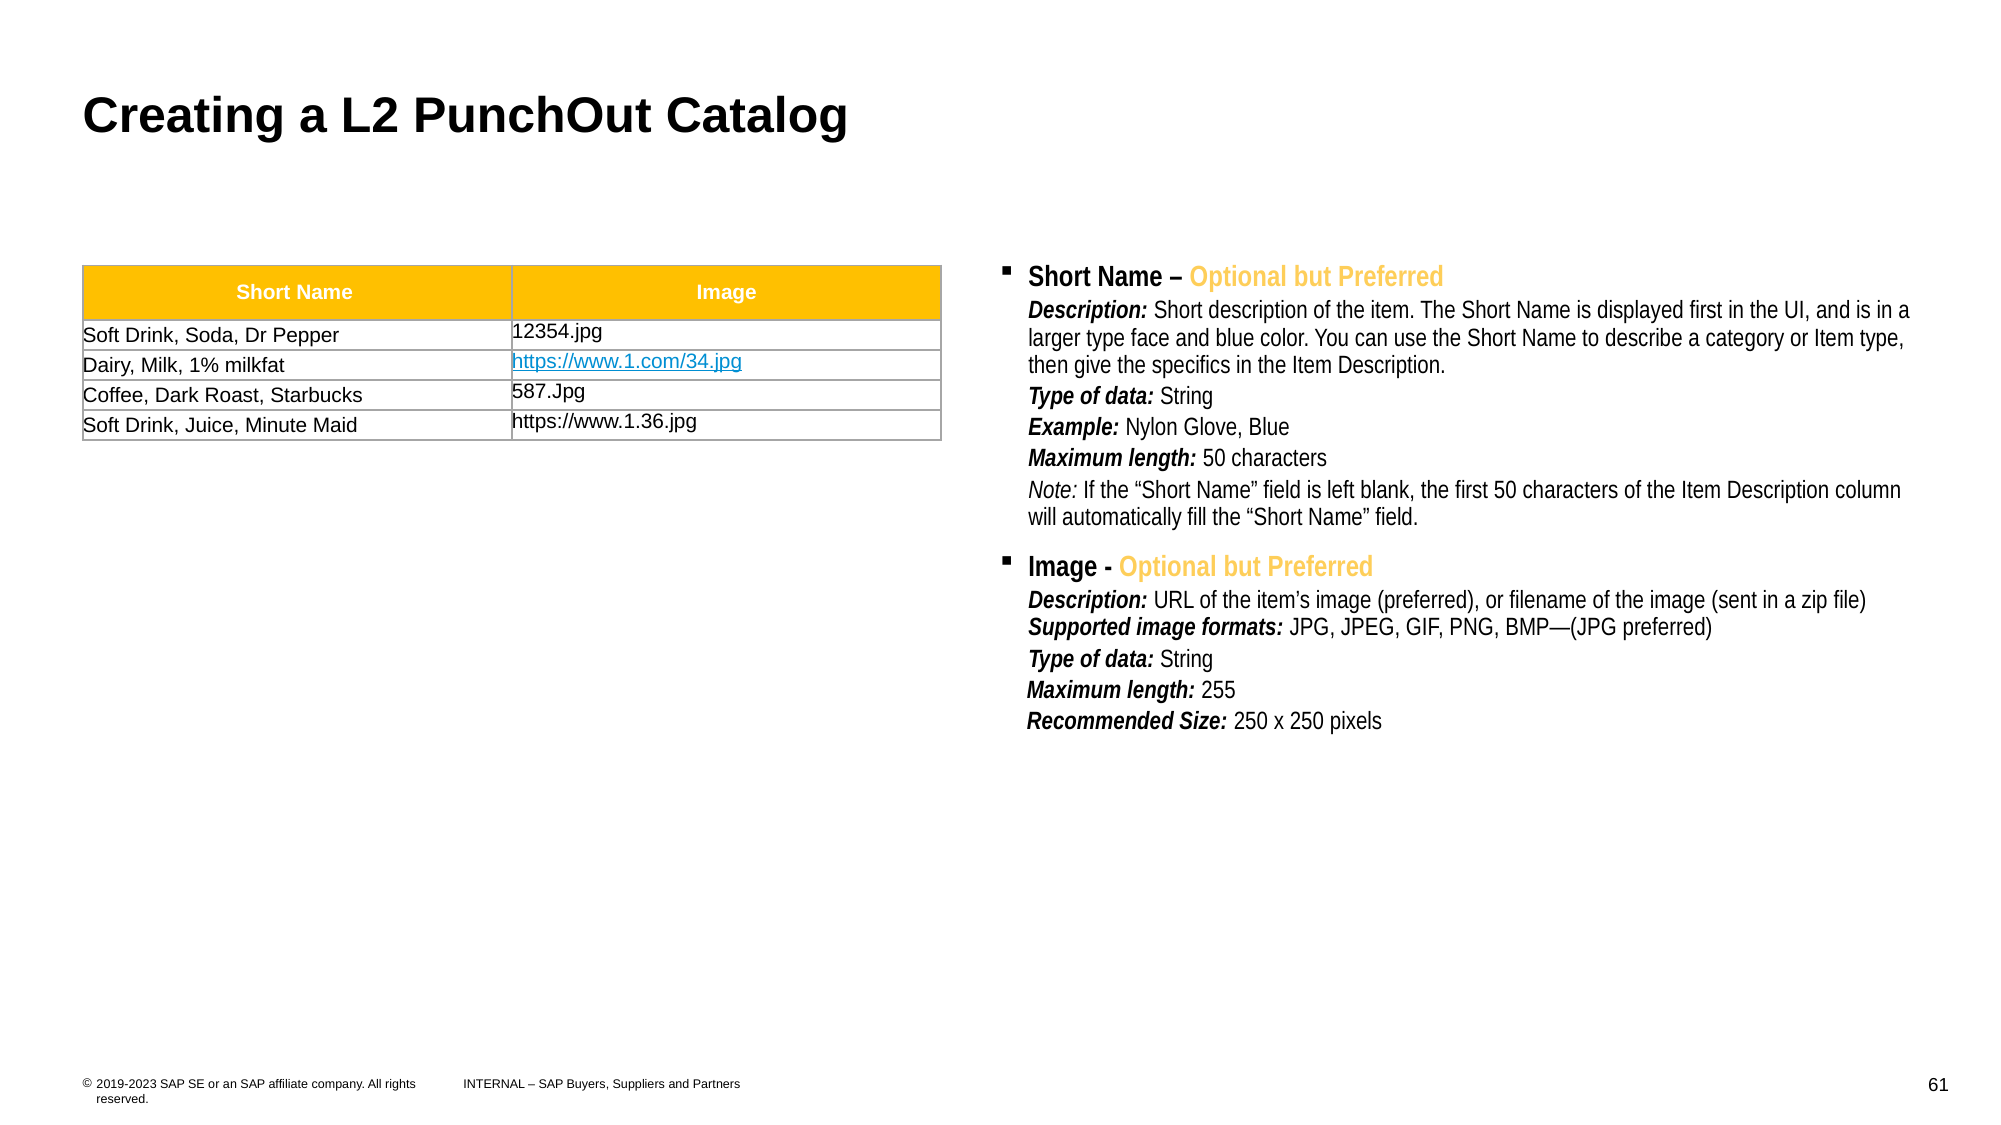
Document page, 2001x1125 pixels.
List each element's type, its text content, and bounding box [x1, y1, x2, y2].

table_cell Soft Drink, Juice, Minute Maid [84, 411, 511, 439]
table_header Short Name [84, 266, 511, 319]
table_cell https://www.1.com/34.jpg [513, 351, 940, 379]
table_cell Soft Drink, Soda, Dr Pepper [84, 321, 511, 349]
table_cell 587.Jpg [513, 381, 940, 409]
table_header Image [513, 266, 940, 319]
title Creating a L2 PunchOut Catalog [82, 82, 1918, 144]
table_cell 12354.jpg [513, 321, 940, 349]
table_cell Dairy, Milk, 1% milkfat [84, 351, 511, 379]
text_box Short Name – Optional but Preferred Description: Short description of the item. The Short Name is displayed first in the UI, and is in a larger type face and blue color. You can use the Short Name to describe a category or Item type, then give the specifics in the Item Description. Type of data: String Example: Nylon Glove, Blue Maximum length: 50 characters Note: If the “Short Name” field is left blank, the first 50 characters of the Item Description column will automatically fill the “Short Name” field. Image - Optional but Preferred Description: URL of the item’s image (preferred), or filename of the image (sent in a zip file) Supported image formats: JPG, JPEG, GIF, PNG, BMP—(JPG preferred) Type of data: String Maximum length: 255 Recommended Size: 250 x 250 pixels [1000, 265, 1918, 767]
table_cell https://www.1.36.jpg [513, 411, 940, 439]
table_cell Coffee, Dark Roast, Starbucks [84, 381, 511, 409]
